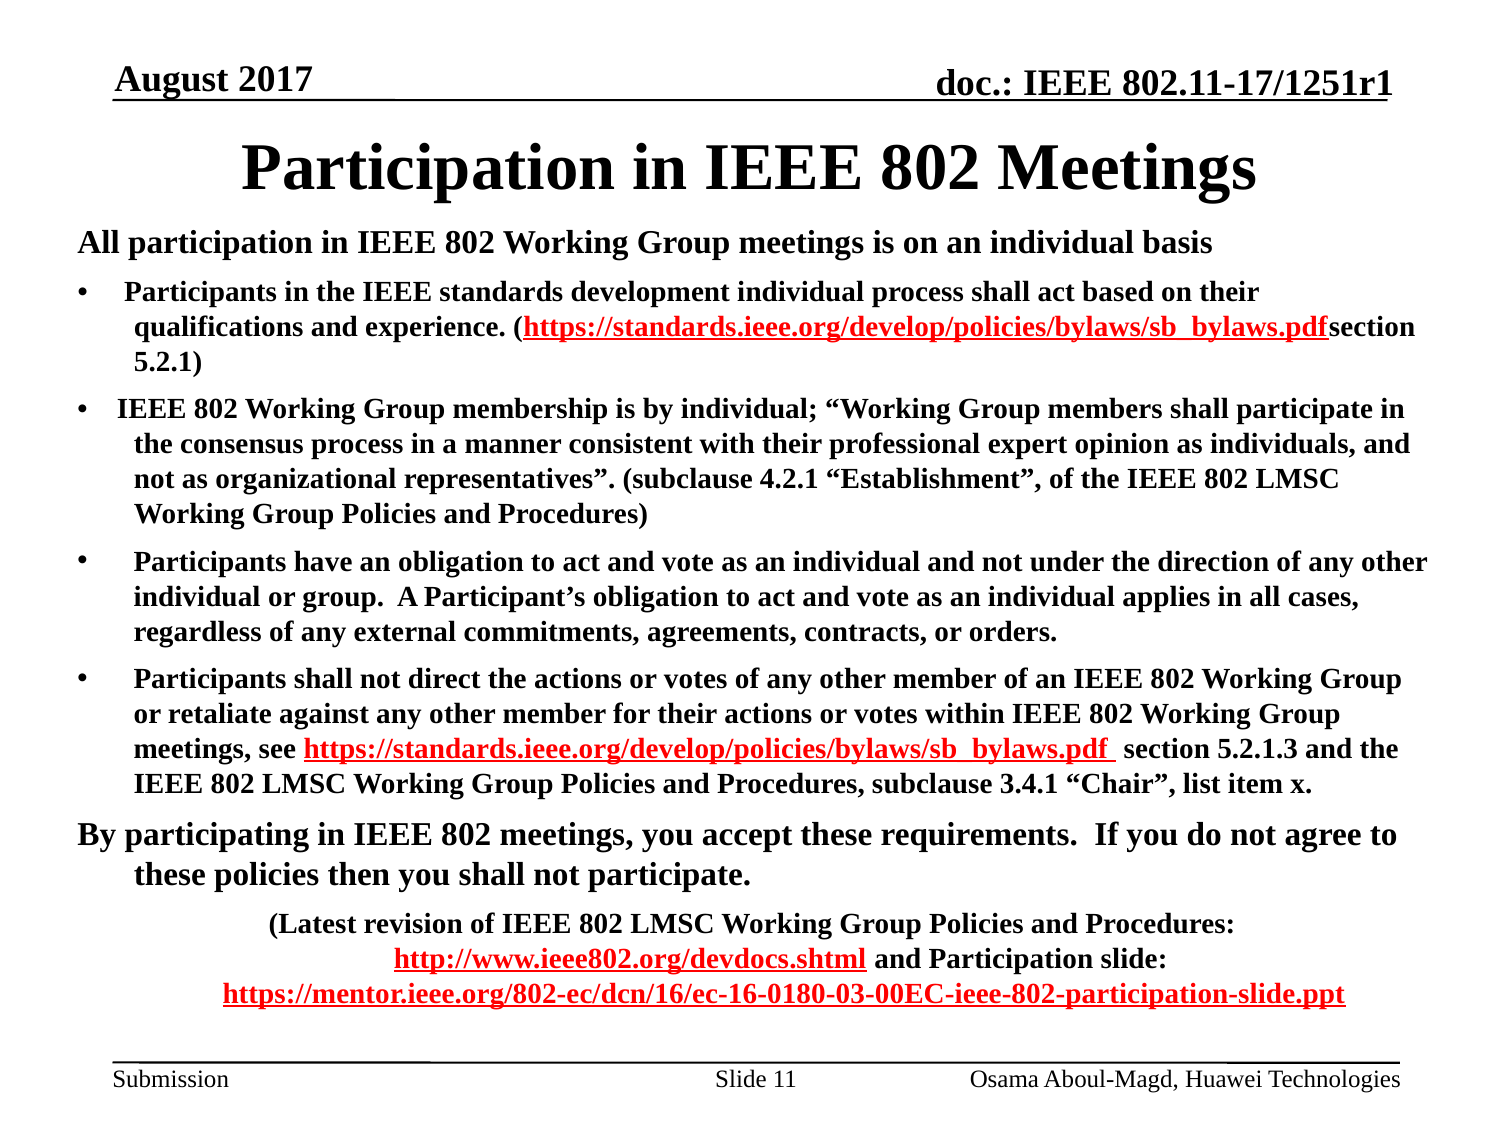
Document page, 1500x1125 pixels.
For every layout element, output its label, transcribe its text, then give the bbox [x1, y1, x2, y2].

footer Osama Aboul-Magd, Huawei Technologies [878, 1061, 1402, 1093]
slide_number Slide 11 [712, 1061, 800, 1123]
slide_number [114, 54, 423, 100]
list All participation in IEEE 802 Working Group meetings is on an individual basis • Participants in the IEEE standards development individual process shall act based on their qualifications and experience. (https://standards.ieee.org/develop/policies/bylaws/sb_bylaws.pdfsection 5.2.1) • IEEE 802 Working Group membership is by individual; “Working Group members shall participate in the consensus process in a manner consistent with their professional expert opinion as individuals, and not as organizational representatives”. (subclause 4.2.1 “Establishment”, of the IEEE 802 LMSC Working Group Policies and Procedures) Participants have an obligation to act and vote as an individual and not under the direction of any other individual or group. A Participant’s obligation to act and vote as an individual applies in all cases, regardless of any external commitments, agreements, contracts, or orders. Participants shall not direct the actions or votes of any other member of an IEEE 802 Working Group or retaliate against any other member for their actions or votes within IEEE 802 Working Group meetings, see https://standards.ieee.org/develop/policies/bylaws/sb_bylaws.pdf section 5.2.1.3 and the IEEE 802 LMSC Working Group Policies and Procedures, subclause 3.4.1 “Chair”, list item x. By participating in IEEE 802 meetings, you accept these requirements. If you do not agree to these policies then you shall not participate. (Latest revision of IEEE 802 LMSC Working Group Policies and Procedures: http://www.ieee802.org/devdocs.shtml and Participation slide: https://mentor.ieee.org/802-ec/dcn/16/ec-16-0180-03-00EC-ieee-802-participation-slide.ppt [62, 212, 1451, 1123]
title Participation in IEEE 802 Meetings [112, 112, 1388, 212]
